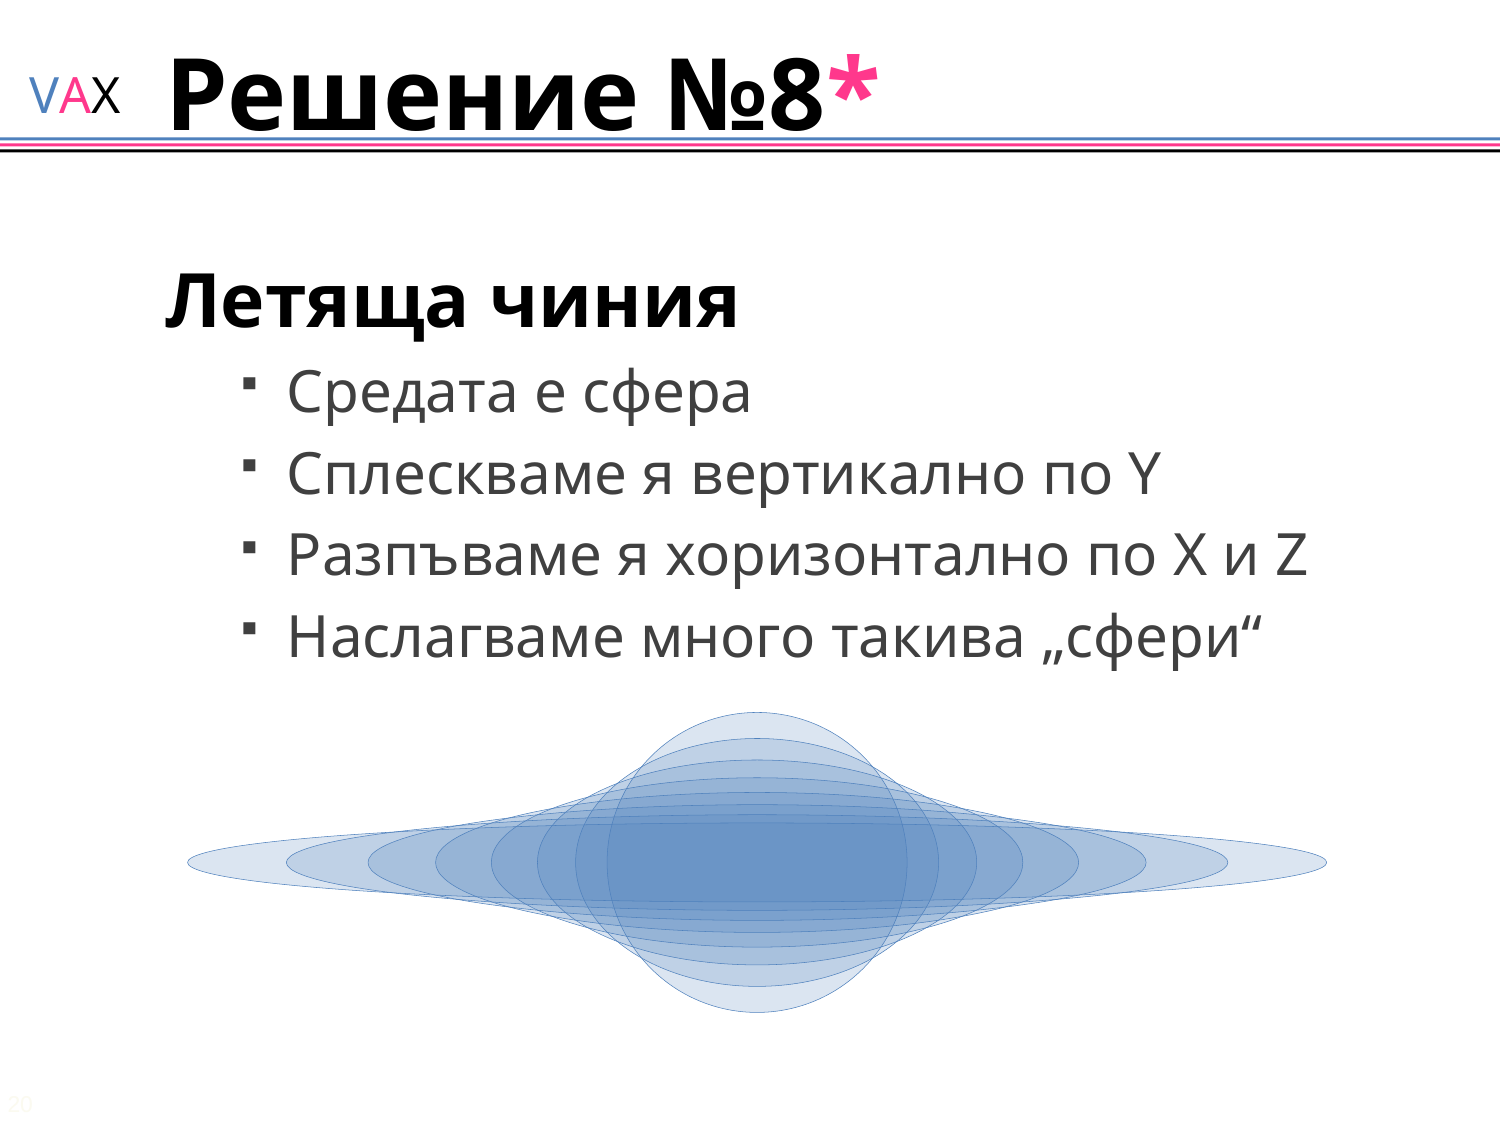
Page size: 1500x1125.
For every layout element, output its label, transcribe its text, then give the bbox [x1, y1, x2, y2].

text_box [573, 765, 639, 959]
text_box [1129, 830, 1329, 895]
text_box [284, 824, 449, 901]
text_box [900, 782, 979, 943]
title Решение №8* [0, 37, 1500, 144]
text_box [1010, 816, 1149, 909]
text_box [365, 816, 504, 909]
text_box [604, 710, 910, 1015]
text_box [185, 830, 385, 895]
text_box [489, 796, 585, 930]
list Летяща чиния Средата е сфера Сплескваме я вертикално по Y Разпъваме я хоризонтално по X и Z Наслагваме много такива „сфери“ [150, 200, 1488, 1113]
text_box [433, 807, 548, 918]
text_box [967, 807, 1081, 918]
text_box [875, 765, 941, 960]
text_box [929, 795, 1025, 929]
text_box [535, 782, 614, 943]
text_box [1065, 824, 1230, 901]
